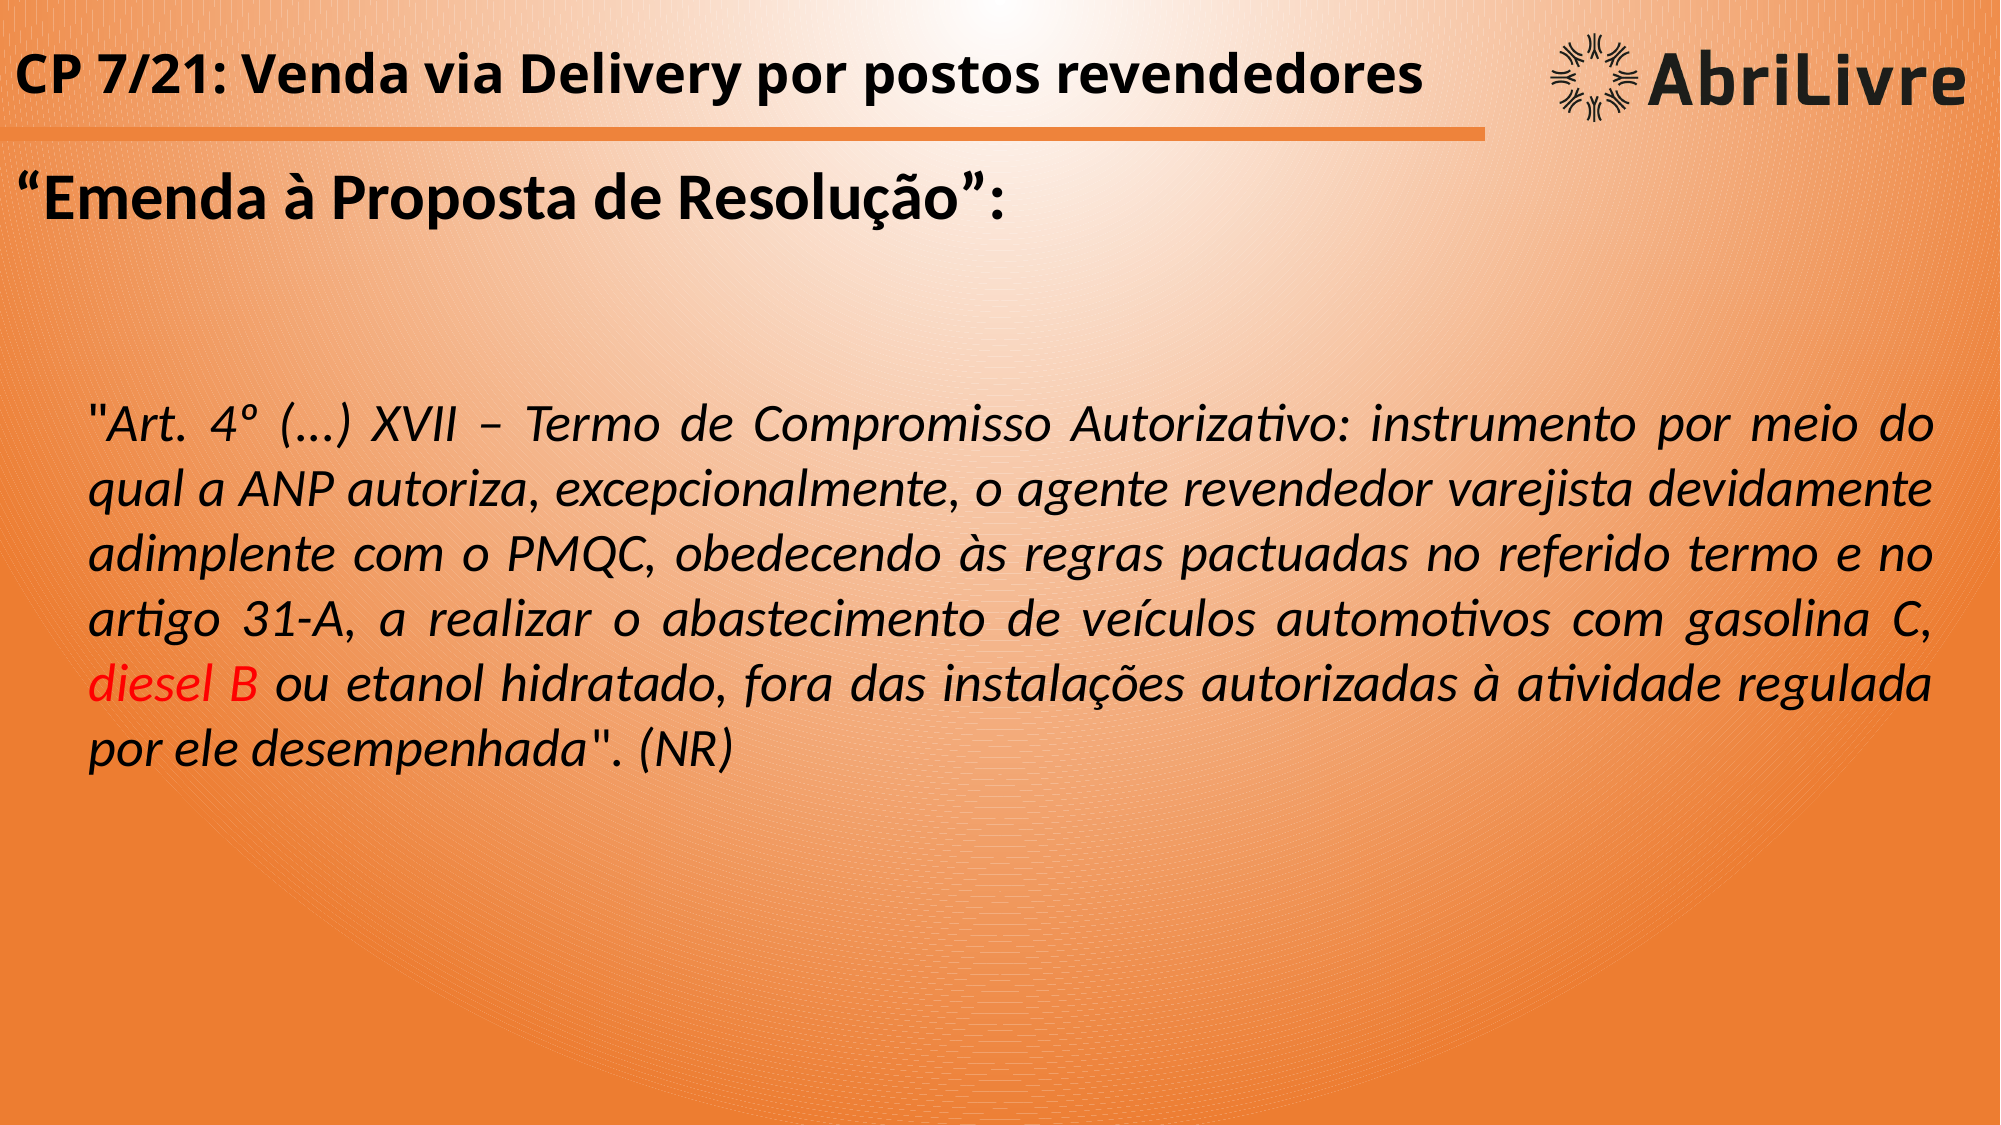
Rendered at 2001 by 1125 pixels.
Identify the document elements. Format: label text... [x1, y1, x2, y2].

text_box “Emenda à Proposta de Resolução”: [0, 145, 2000, 266]
picture [1550, 33, 1971, 125]
text_box "Art. 4º (...) XVII – Termo de Compromisso Autorizativo: instrumento por meio do qual a ANP autoriza, excepcionalmente, o agente revendedor varejista devidamente adimplente com o PMQC, obedecendo às regras pactuadas no referido termo e no artigo 31-A, a realizar o abastecimento de veículos automotivos com gasolina C, diesel B ou etanol hidratado, fora das instalações autorizadas à atividade regulada por ele desempenhada". (NR) [0, 379, 1953, 785]
text_box CP 7/21: Venda via Delivery por postos revendedores [0, 32, 1551, 172]
